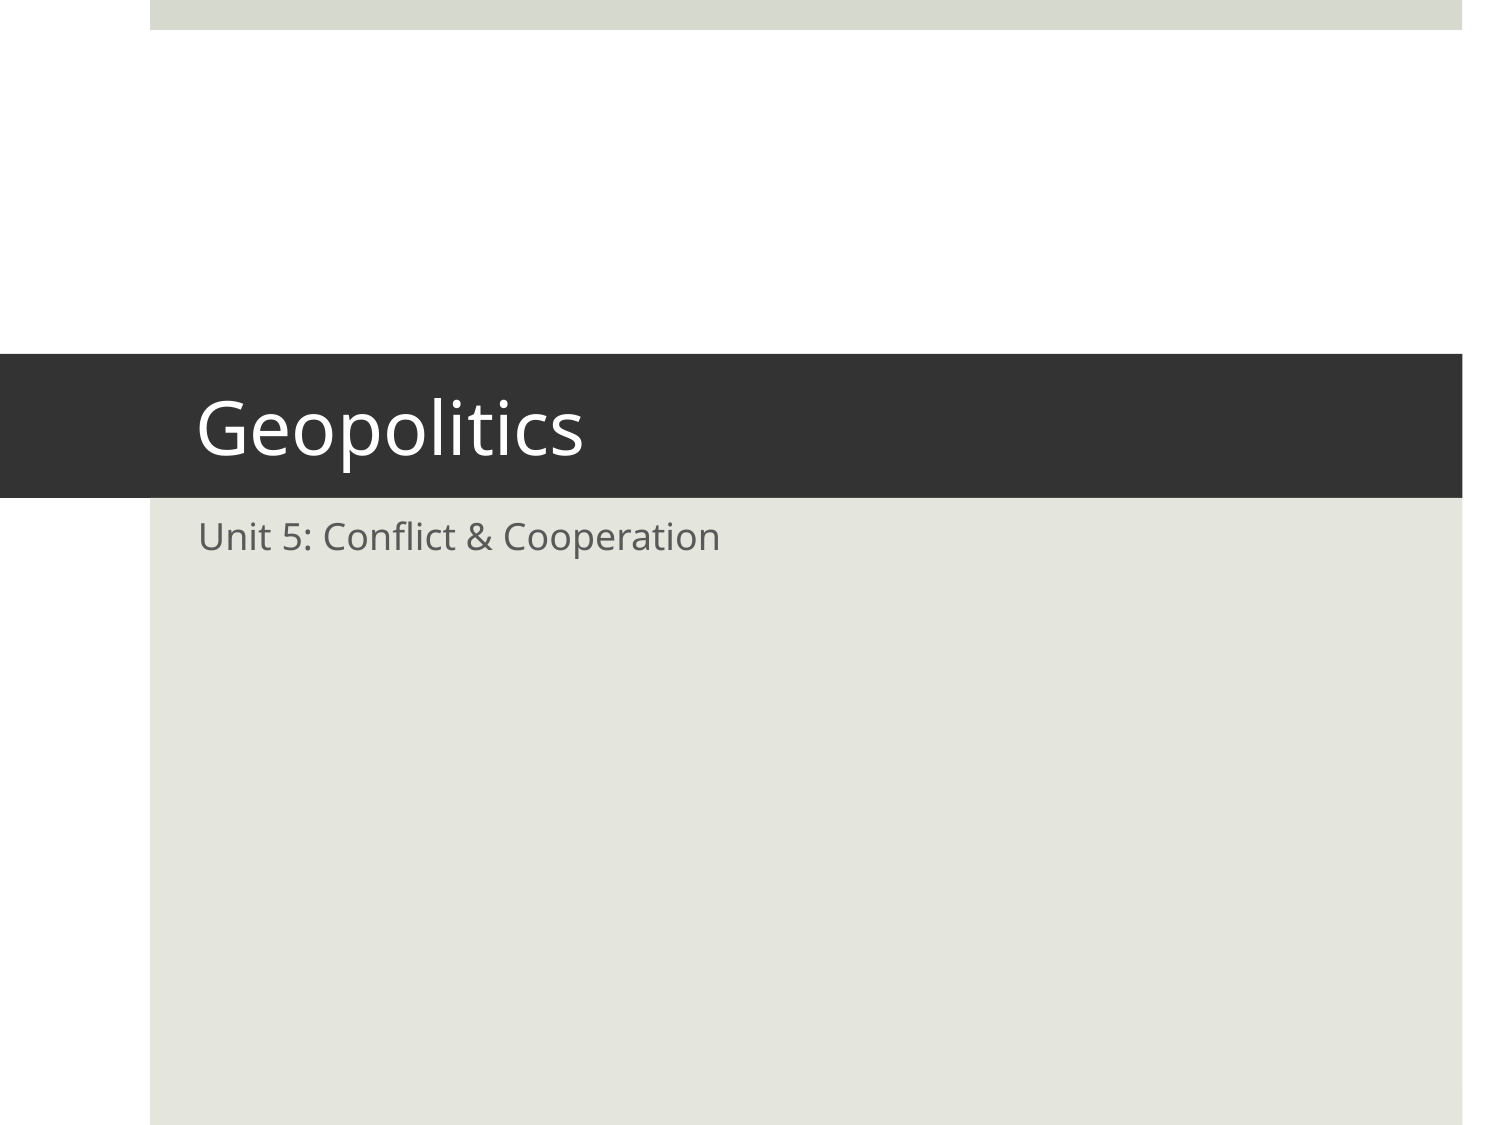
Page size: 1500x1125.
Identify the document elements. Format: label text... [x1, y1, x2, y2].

title Geopolitics [0, 353, 1463, 498]
subtitle Unit 5: Conflict & Cooperation [150, 497, 1463, 1125]
